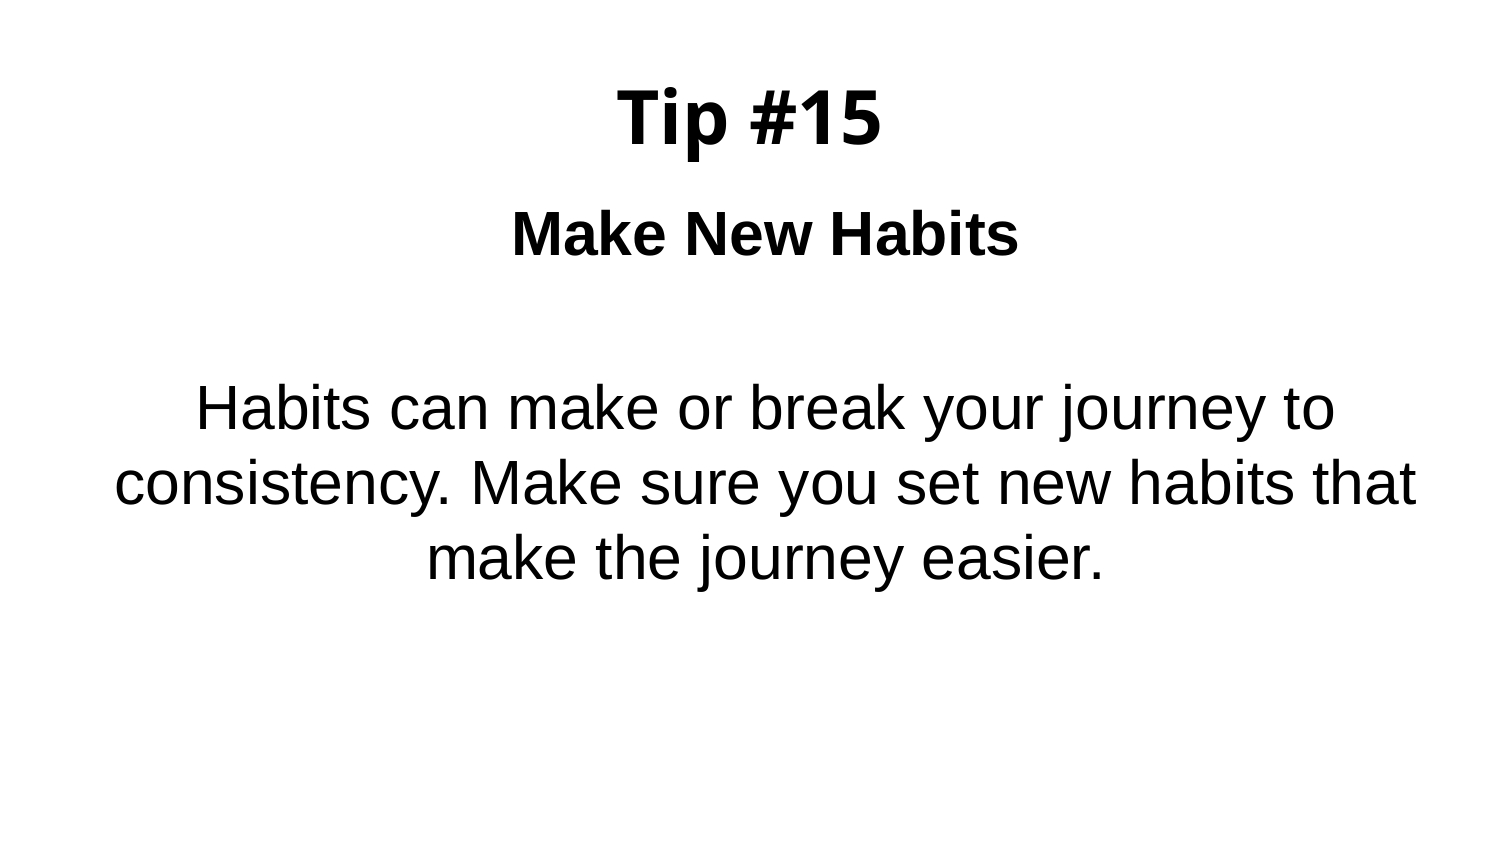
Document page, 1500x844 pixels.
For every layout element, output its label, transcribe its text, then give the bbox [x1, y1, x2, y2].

title Tip #15 [75, 33, 1425, 175]
list Make New Habits Habits can make or break your journey to consistency. Make sure you set new habits that make the journey easier. [91, 90, 1442, 805]
